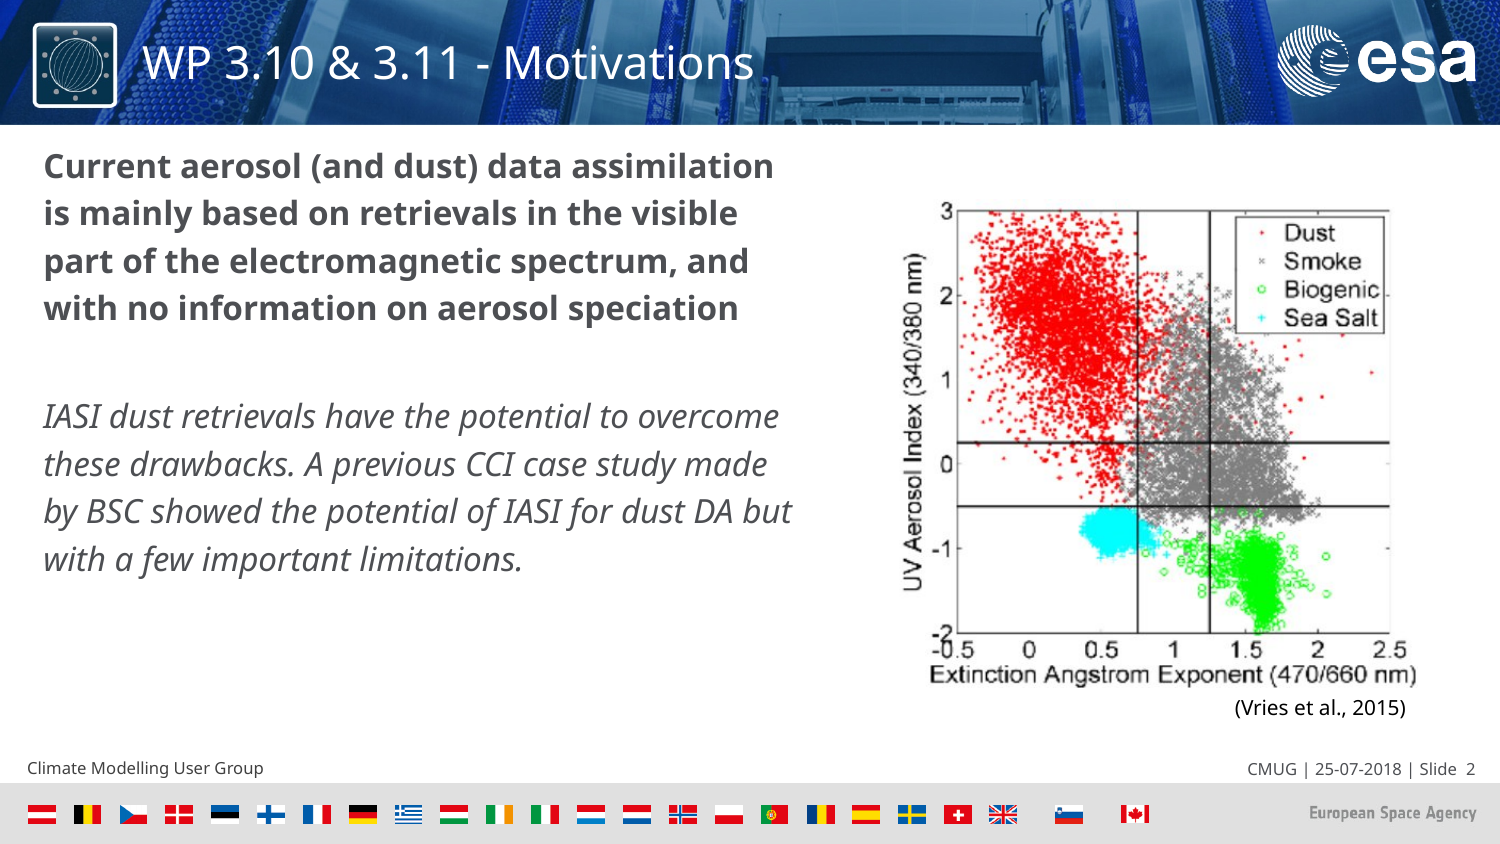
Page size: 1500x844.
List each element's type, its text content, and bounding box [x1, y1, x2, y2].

text_box (Vries et al., 2015) [1220, 693, 1421, 728]
picture [0, 783, 1500, 844]
picture [890, 199, 1418, 688]
title WP 3.10 & 3.11 - Motivations [127, 26, 1269, 97]
picture [0, 0, 1500, 127]
list Current aerosol (and dust) data assimilation is mainly based on retrievals in the visible part of the electromagnetic spectrum, and with no information on aerosol speciation IASI dust retrievals have the potential to overcome these drawbacks. A previous CCI case study made by BSC showed the potential of IASI for dust DA but with a few important limitations. [28, 129, 819, 758]
